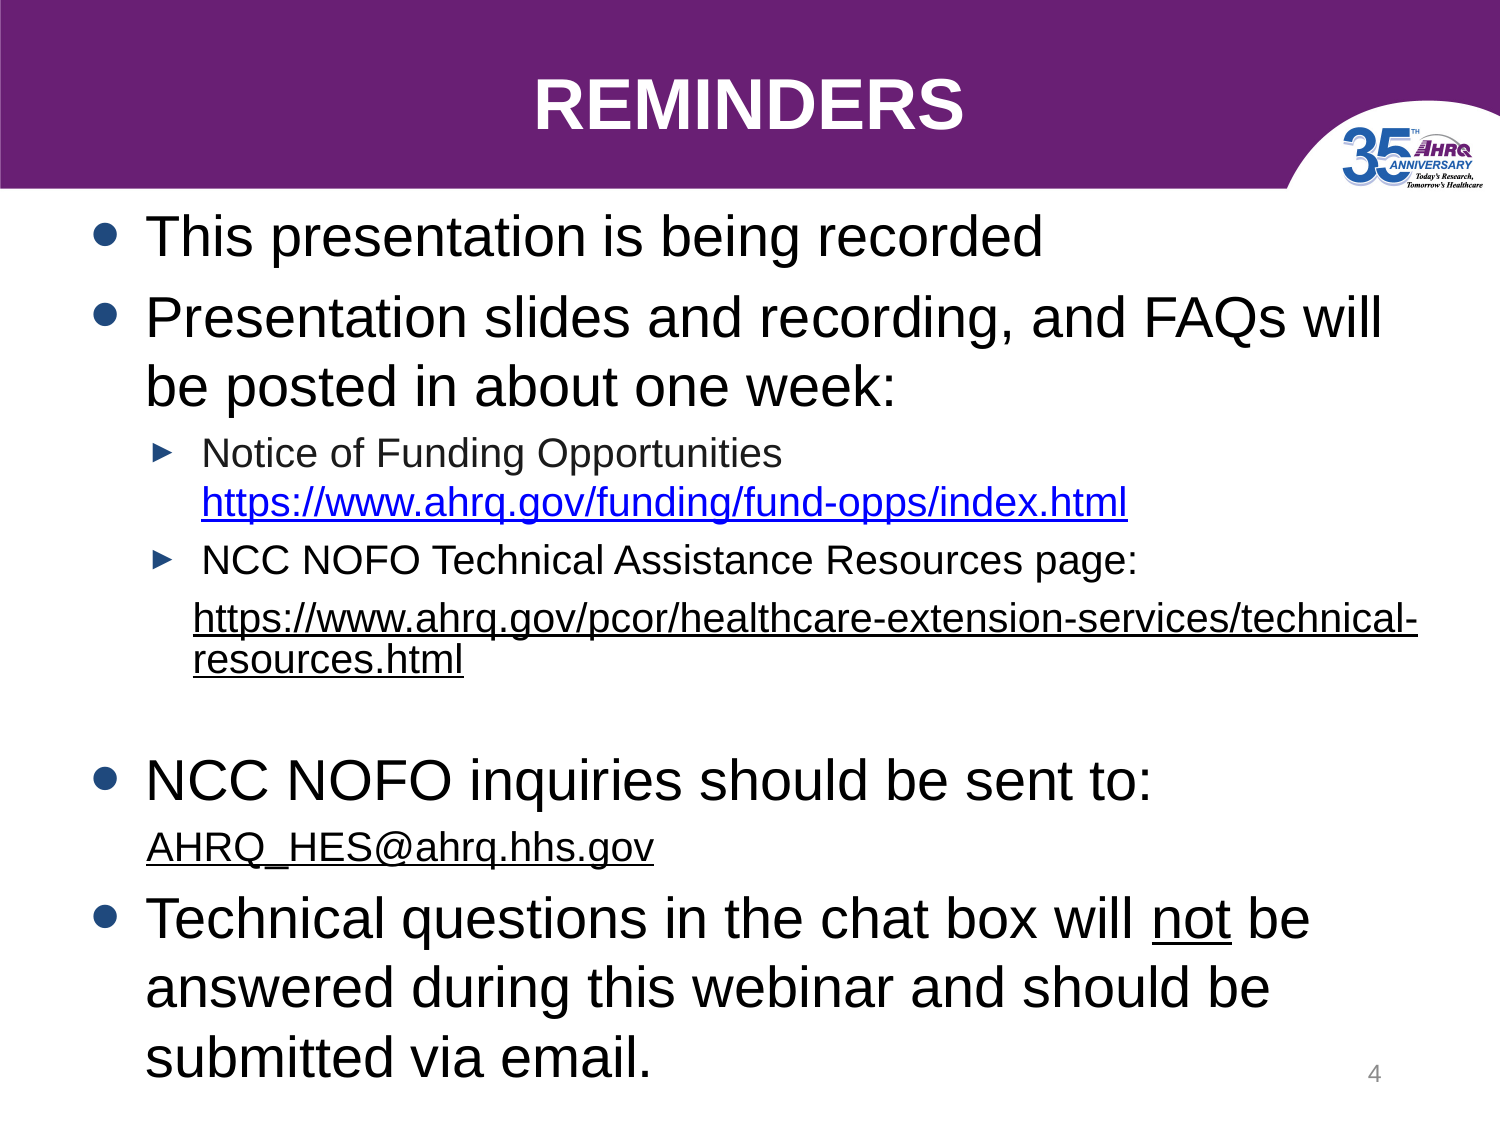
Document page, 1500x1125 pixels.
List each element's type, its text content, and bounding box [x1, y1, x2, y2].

title REMINDERS [206, 50, 1294, 152]
picture [0, 0, 1500, 1125]
slide_number 4 [1059, 1042, 1397, 1103]
list This presentation is being recorded Presentation slides and recording, and FAQs will be posted in about one week: Notice of Funding Opportunities https://www.ahrq.gov/funding/fund-opps/index.html NCC NOFO Technical Assistance Resources page: https://www.ahrq.gov/pcor/healthcare-extension-services/technical-resources.html NCC NOFO inquiries should be sent to: AHRQ_HES@ahrq.hhs.gov Technical questions in the chat box will not be answered during this webinar and should be submitted via email. [75, 191, 1443, 1062]
